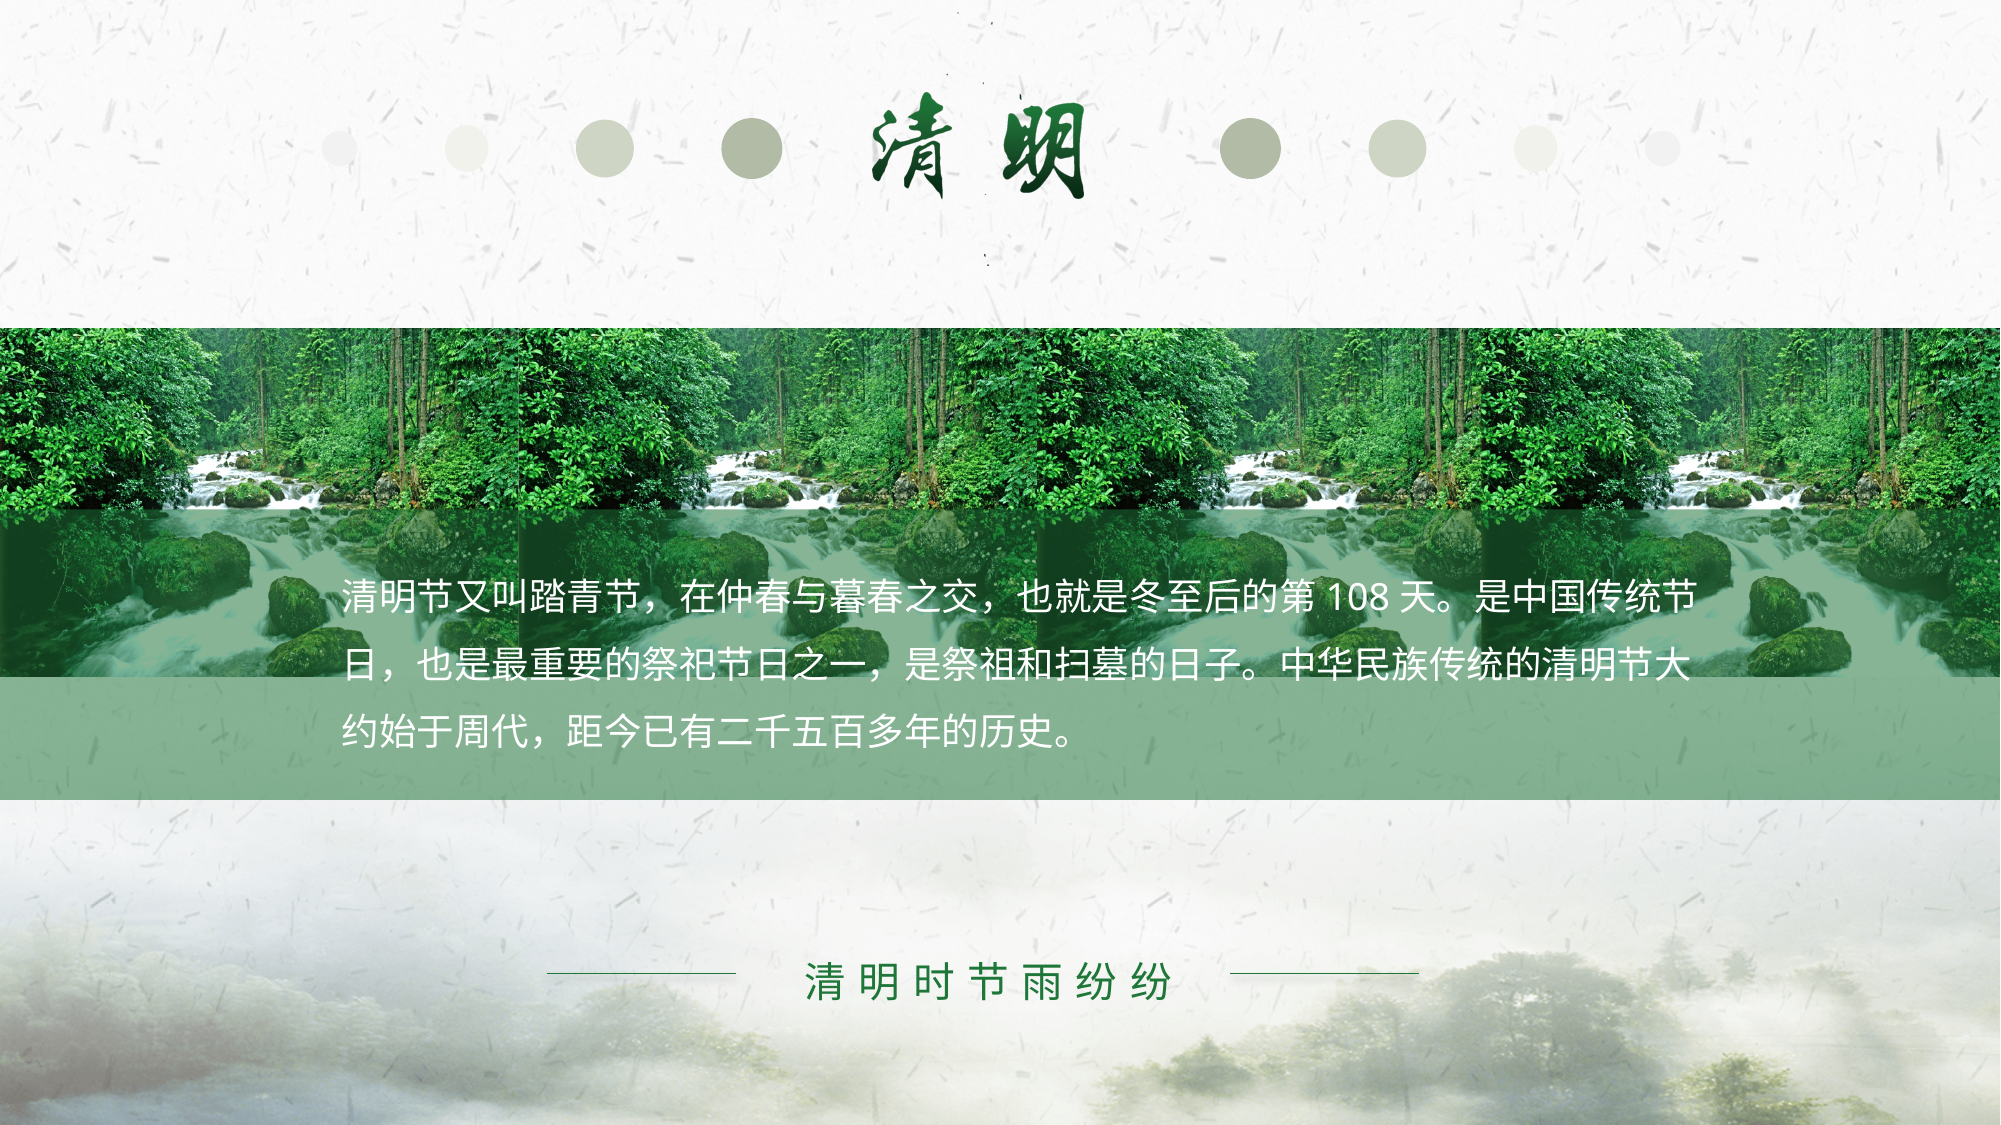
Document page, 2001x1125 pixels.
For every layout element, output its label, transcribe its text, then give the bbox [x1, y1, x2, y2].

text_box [0, 328, 2000, 677]
text_box 清明节又叫踏青节，在仲春与暮春之交，也就是冬至后的第108天。是中国传统节日，也是最重要的祭祀节日之一，是祭祖和扫墓的日子。中华民族传统的清明节大约始于周代，距今已有二千五百多年的历史。 [326, 677, 1741, 761]
text_box [0, 677, 2000, 801]
picture [0, 0, 2001, 1125]
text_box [546, 945, 1419, 1002]
